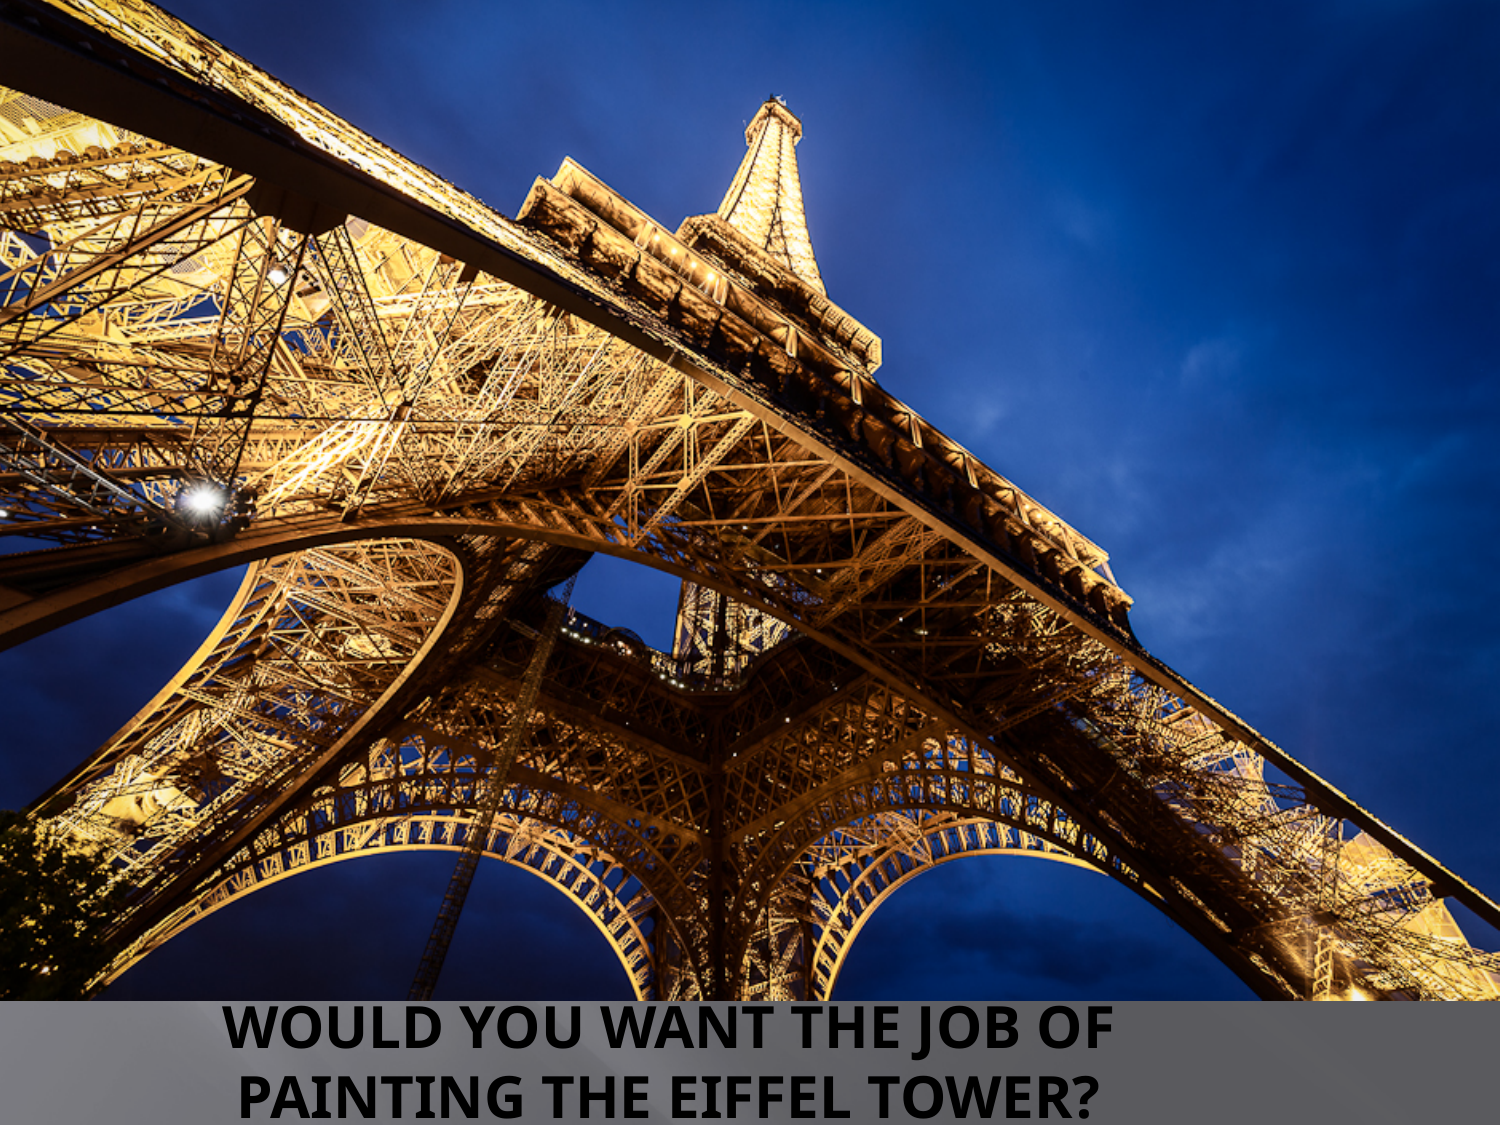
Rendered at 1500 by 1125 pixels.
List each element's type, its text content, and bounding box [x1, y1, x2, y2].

title Would you want the job of painting the eiffel Tower? [87, 1043, 1250, 1125]
picture [0, 0, 1500, 1001]
